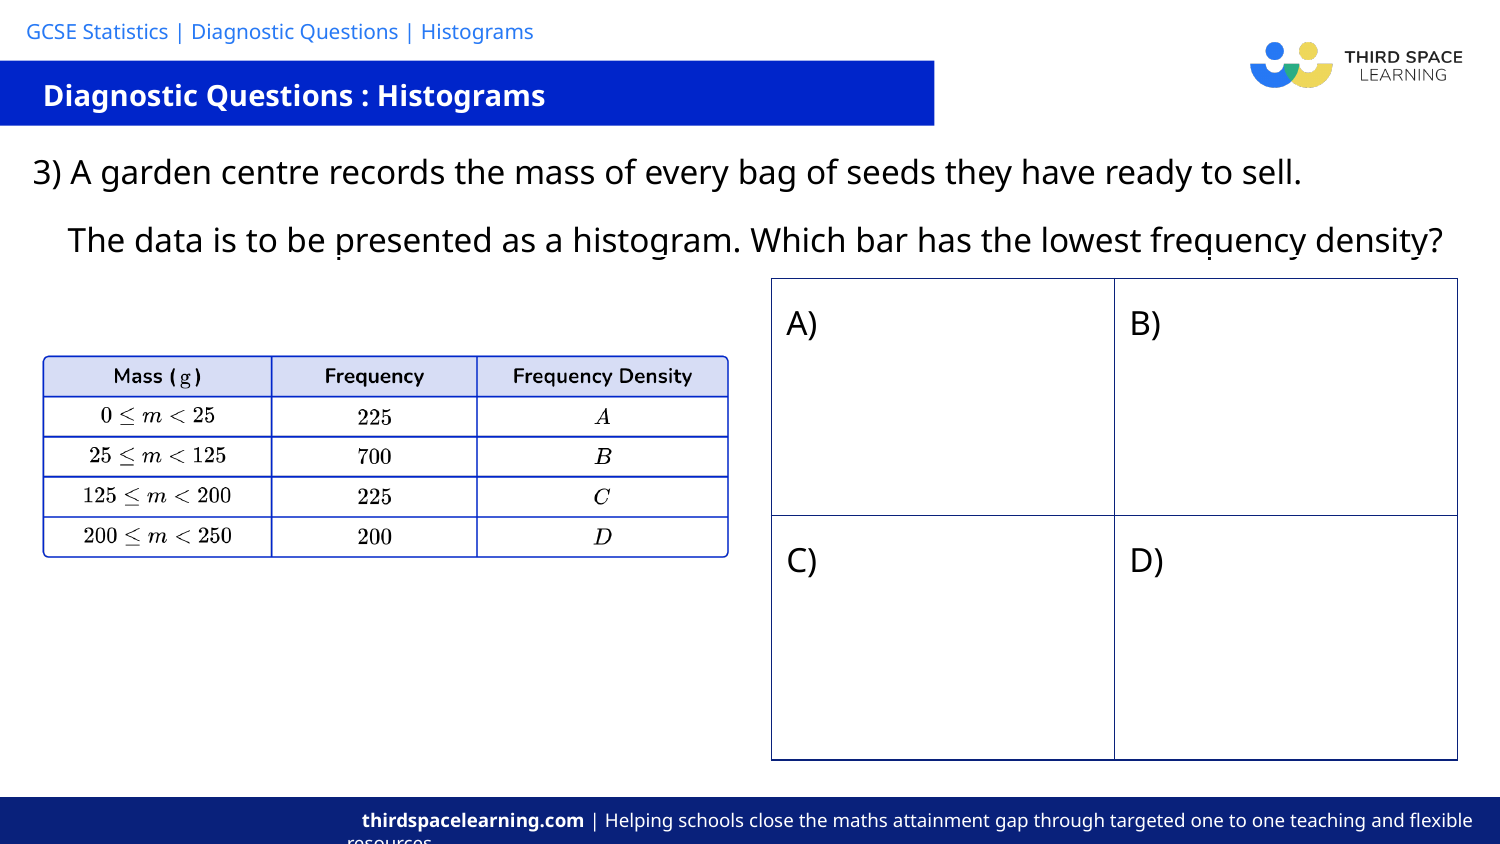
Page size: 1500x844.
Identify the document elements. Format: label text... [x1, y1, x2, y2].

text_box Diagnostic Questions : Histograms [27, 61, 778, 127]
picture [42, 355, 729, 558]
table_header 3) A garden centre records the mass of every bag of seeds they have ready to sell. The data is to be presented as a histogram. Which bar has the lowest frequency density? [19, 142, 1474, 255]
picture [1250, 33, 1465, 99]
